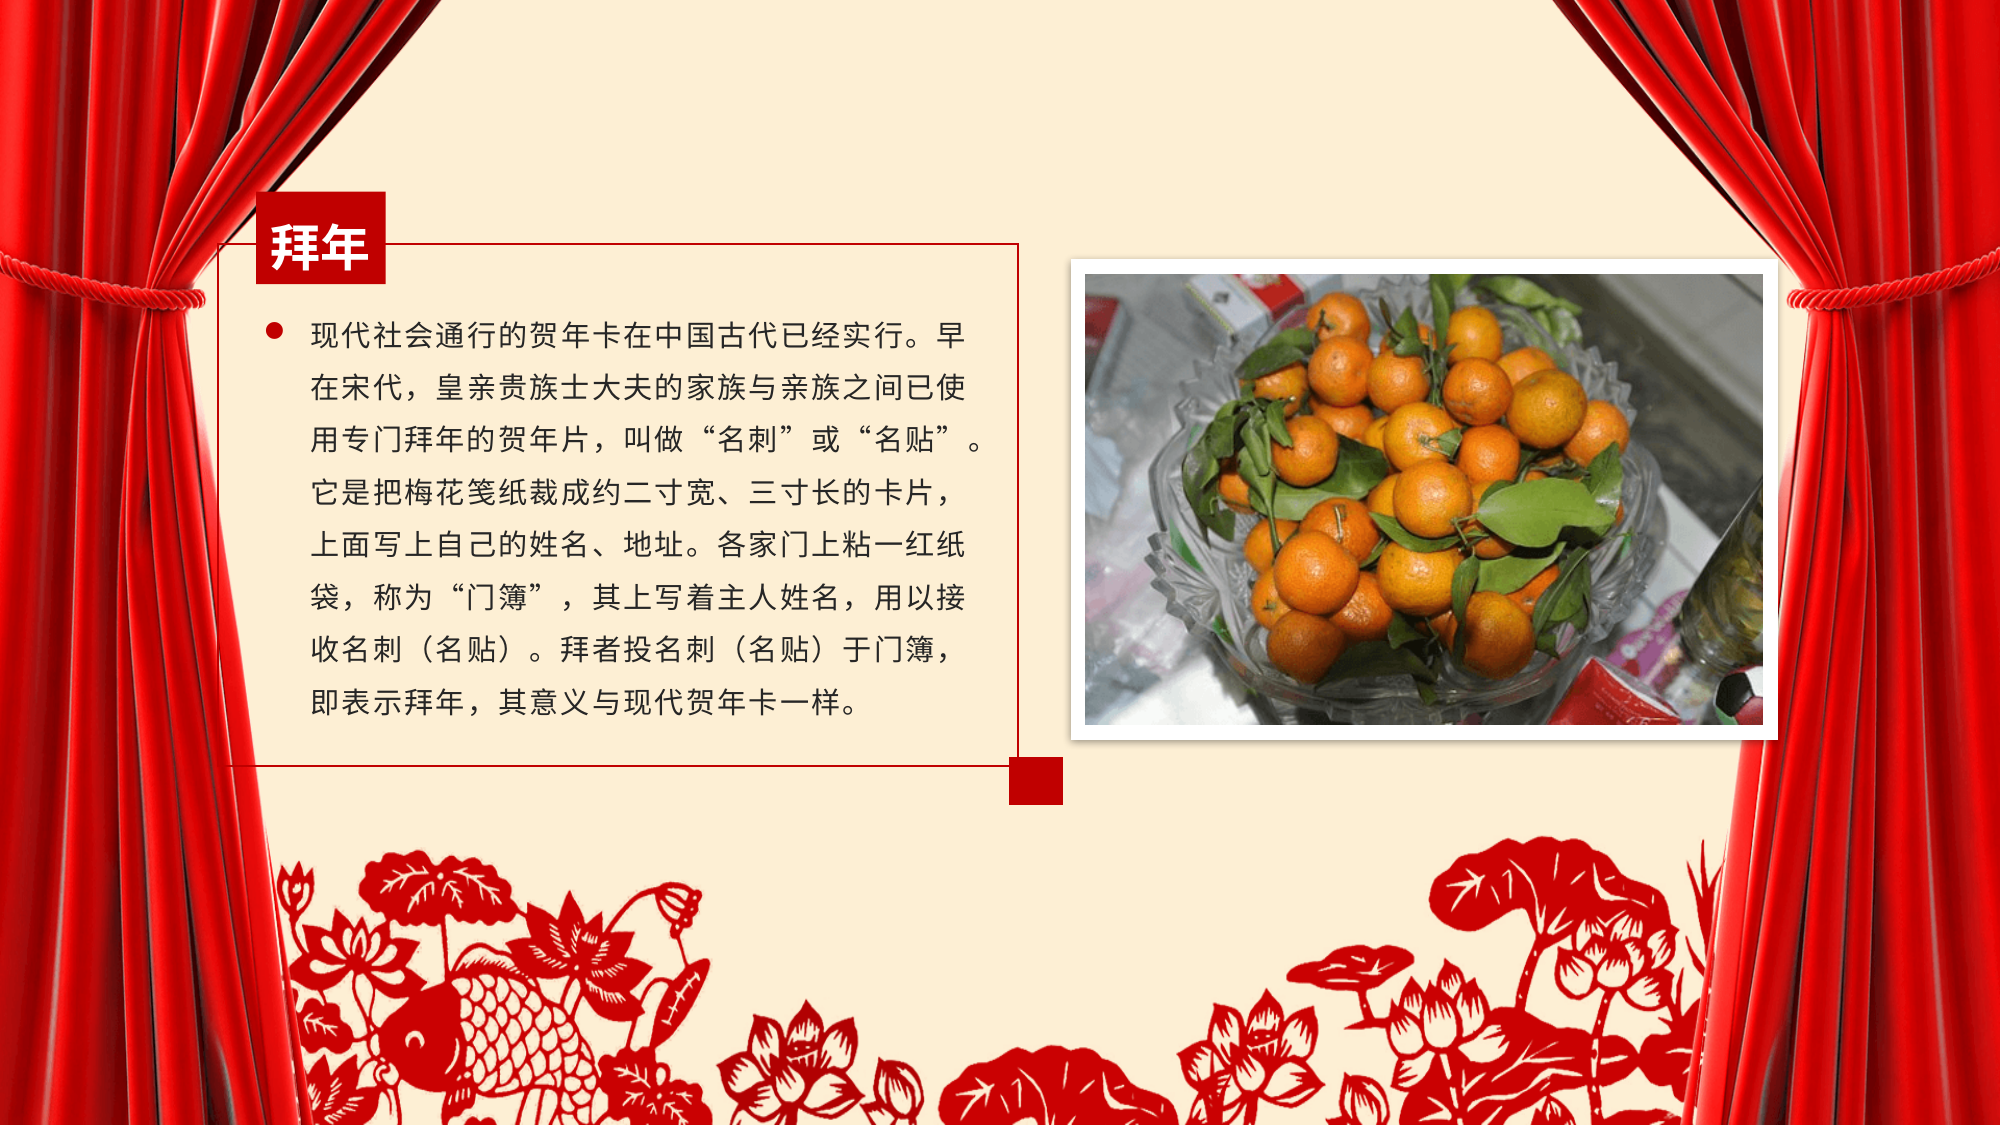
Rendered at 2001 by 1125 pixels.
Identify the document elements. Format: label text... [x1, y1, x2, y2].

text_box 拜年 [256, 191, 386, 285]
text_box [1009, 757, 1063, 805]
picture [0, 0, 2000, 1125]
text_box [217, 243, 1019, 767]
